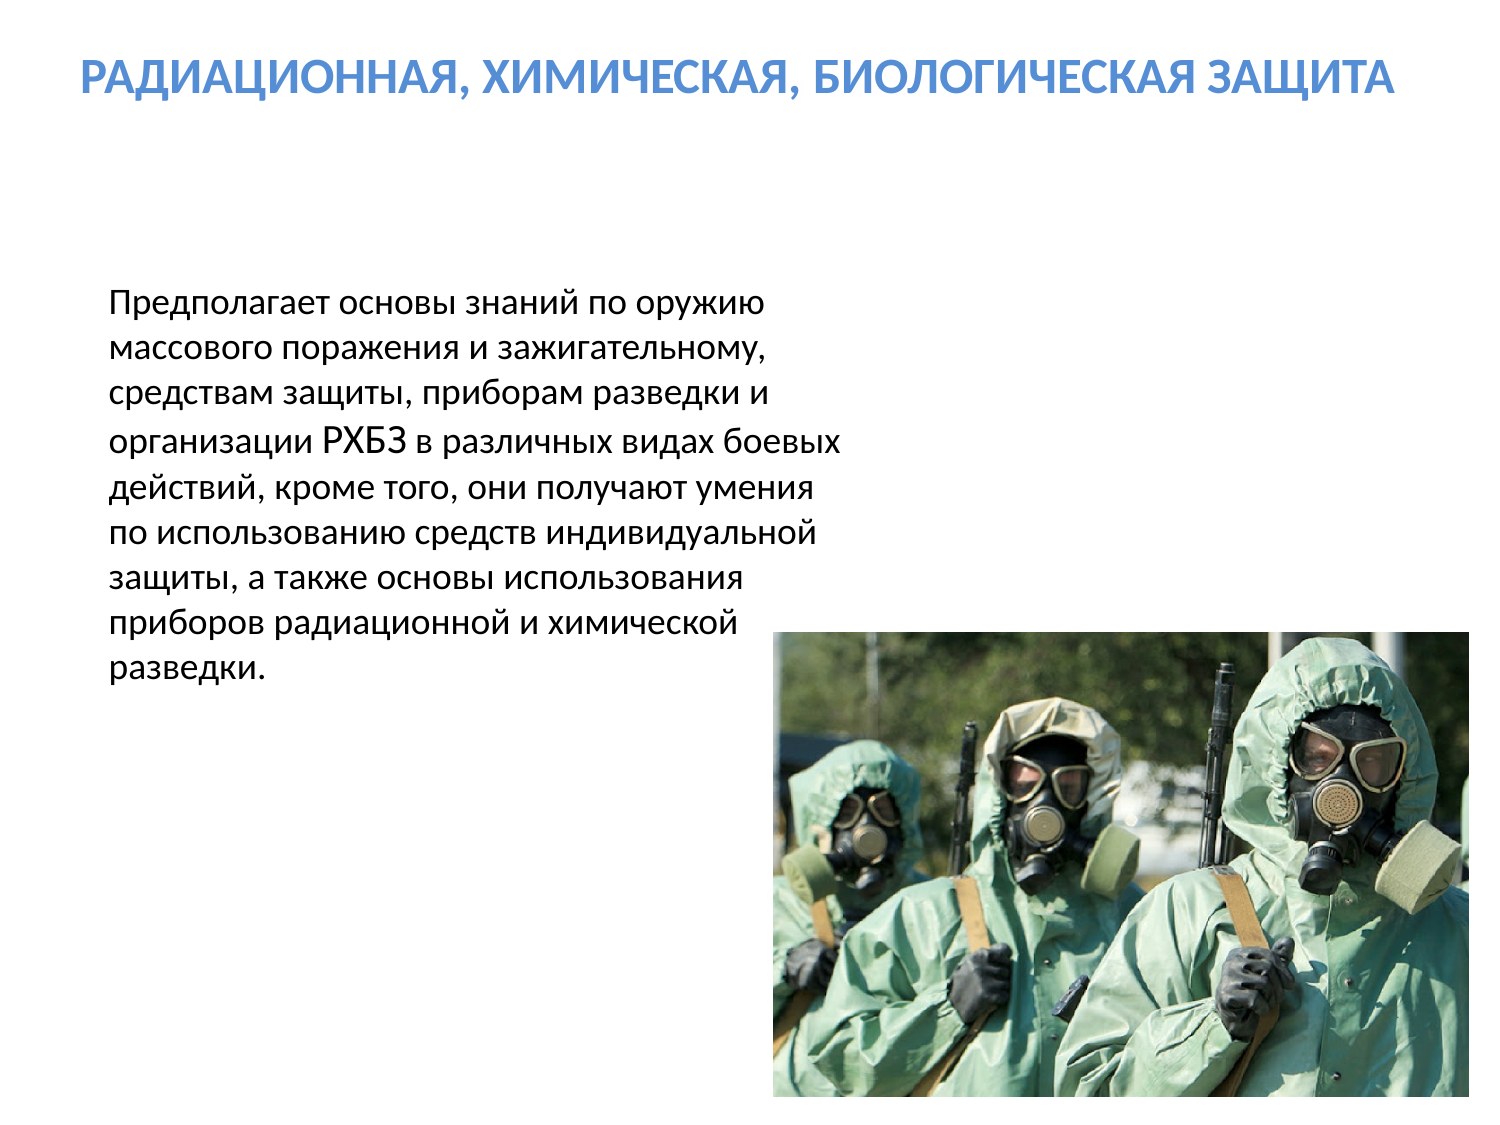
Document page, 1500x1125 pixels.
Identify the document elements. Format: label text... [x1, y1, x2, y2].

picture [773, 632, 1469, 1098]
text_box Предполагает основы знаний по оружию массового поражения и зажигательному, средствам защиты, приборам разведки и организации РХБЗ в различных видах боевых действий, кроме того, они получают умения по использованию средств индивидуальной защиты, а также основы использования приборов радиационной и химической разведки. [93, 269, 868, 695]
title Радиационная, химическая, биологическая защита [58, 35, 1418, 153]
